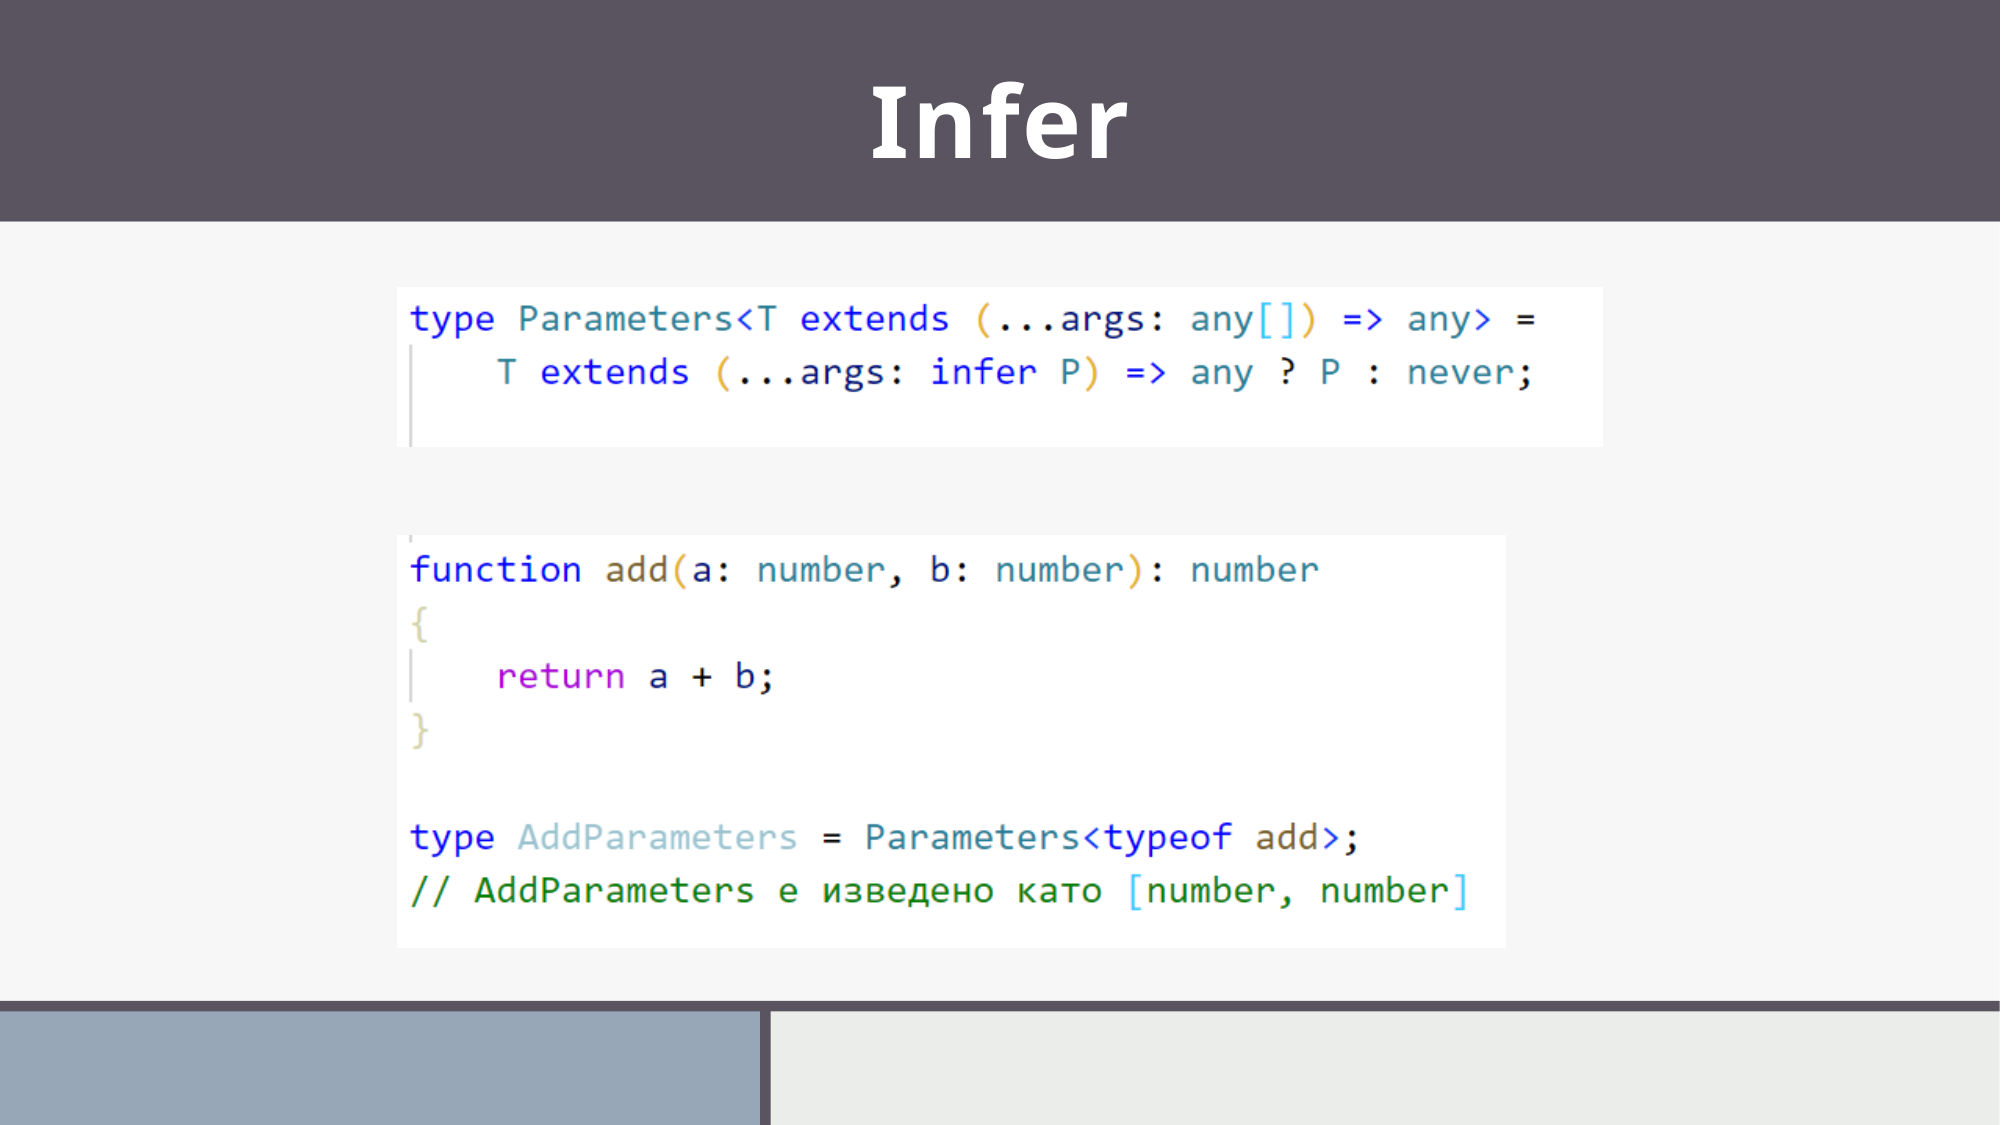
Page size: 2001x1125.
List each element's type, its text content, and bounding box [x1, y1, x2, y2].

title Infer [106, 15, 1895, 207]
picture [397, 287, 1603, 447]
picture [397, 535, 1506, 949]
